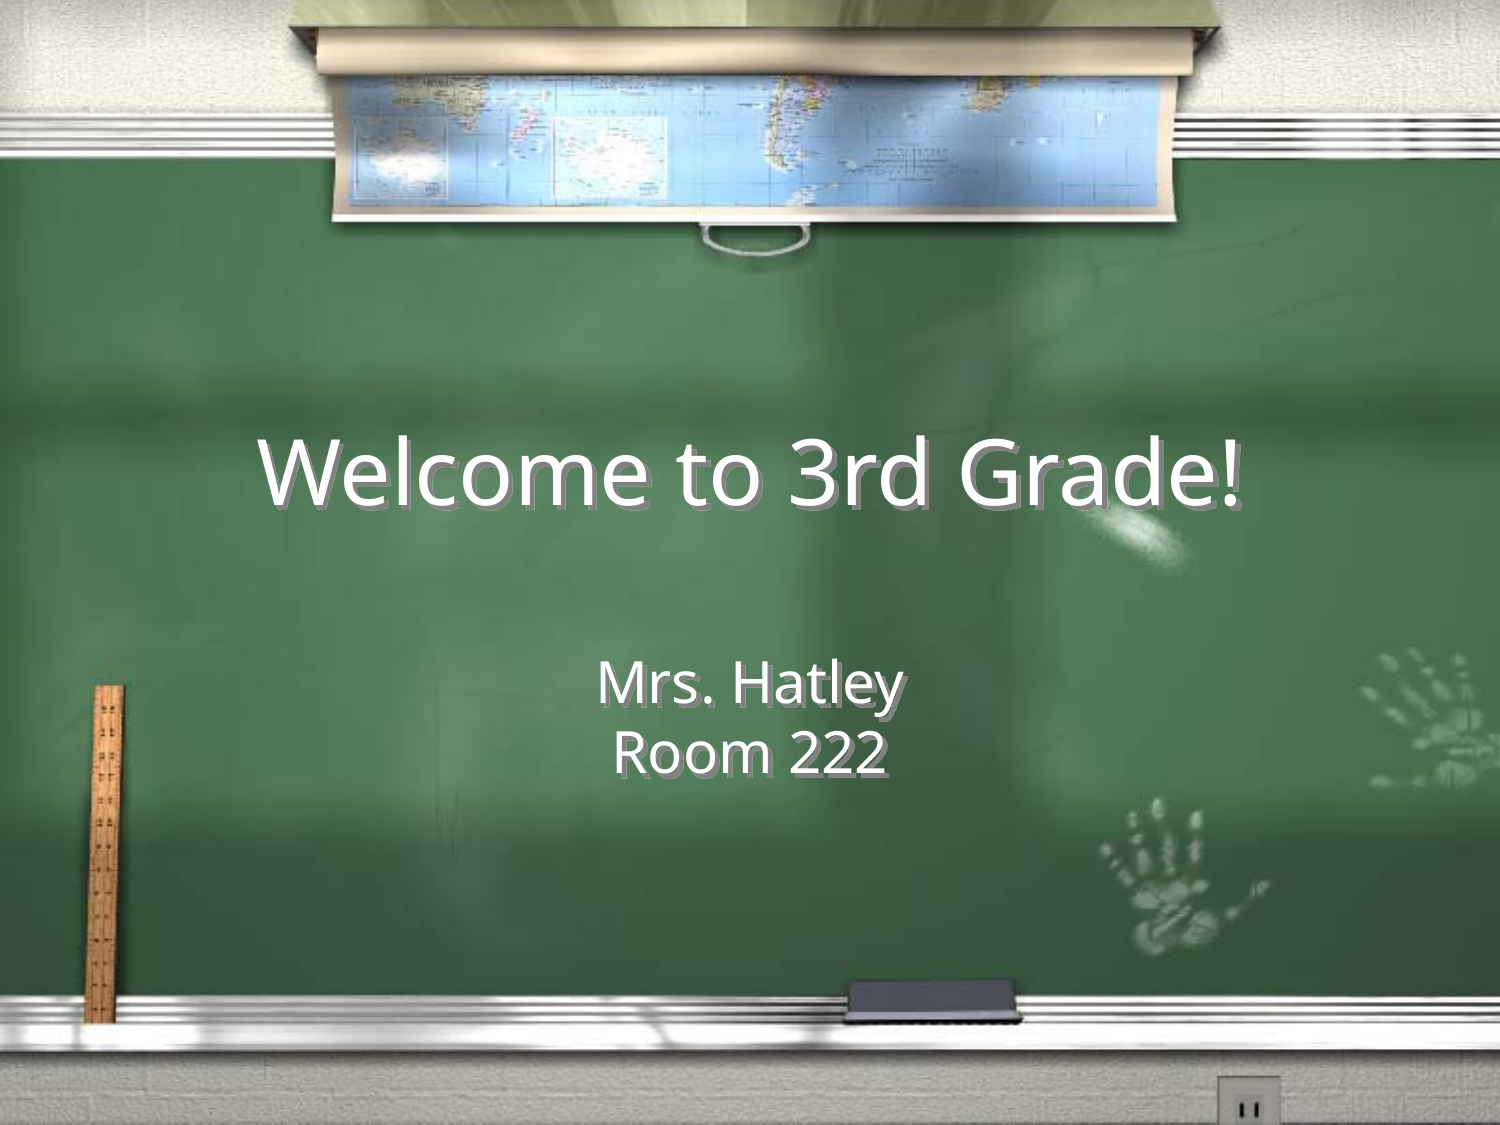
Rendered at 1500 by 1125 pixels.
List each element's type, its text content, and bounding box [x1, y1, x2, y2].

picture [0, 0, 1500, 1125]
subtitle Mrs. Hatley Room 222 [399, 637, 1100, 976]
title Welcome to 3rd Grade! [112, 374, 1388, 563]
